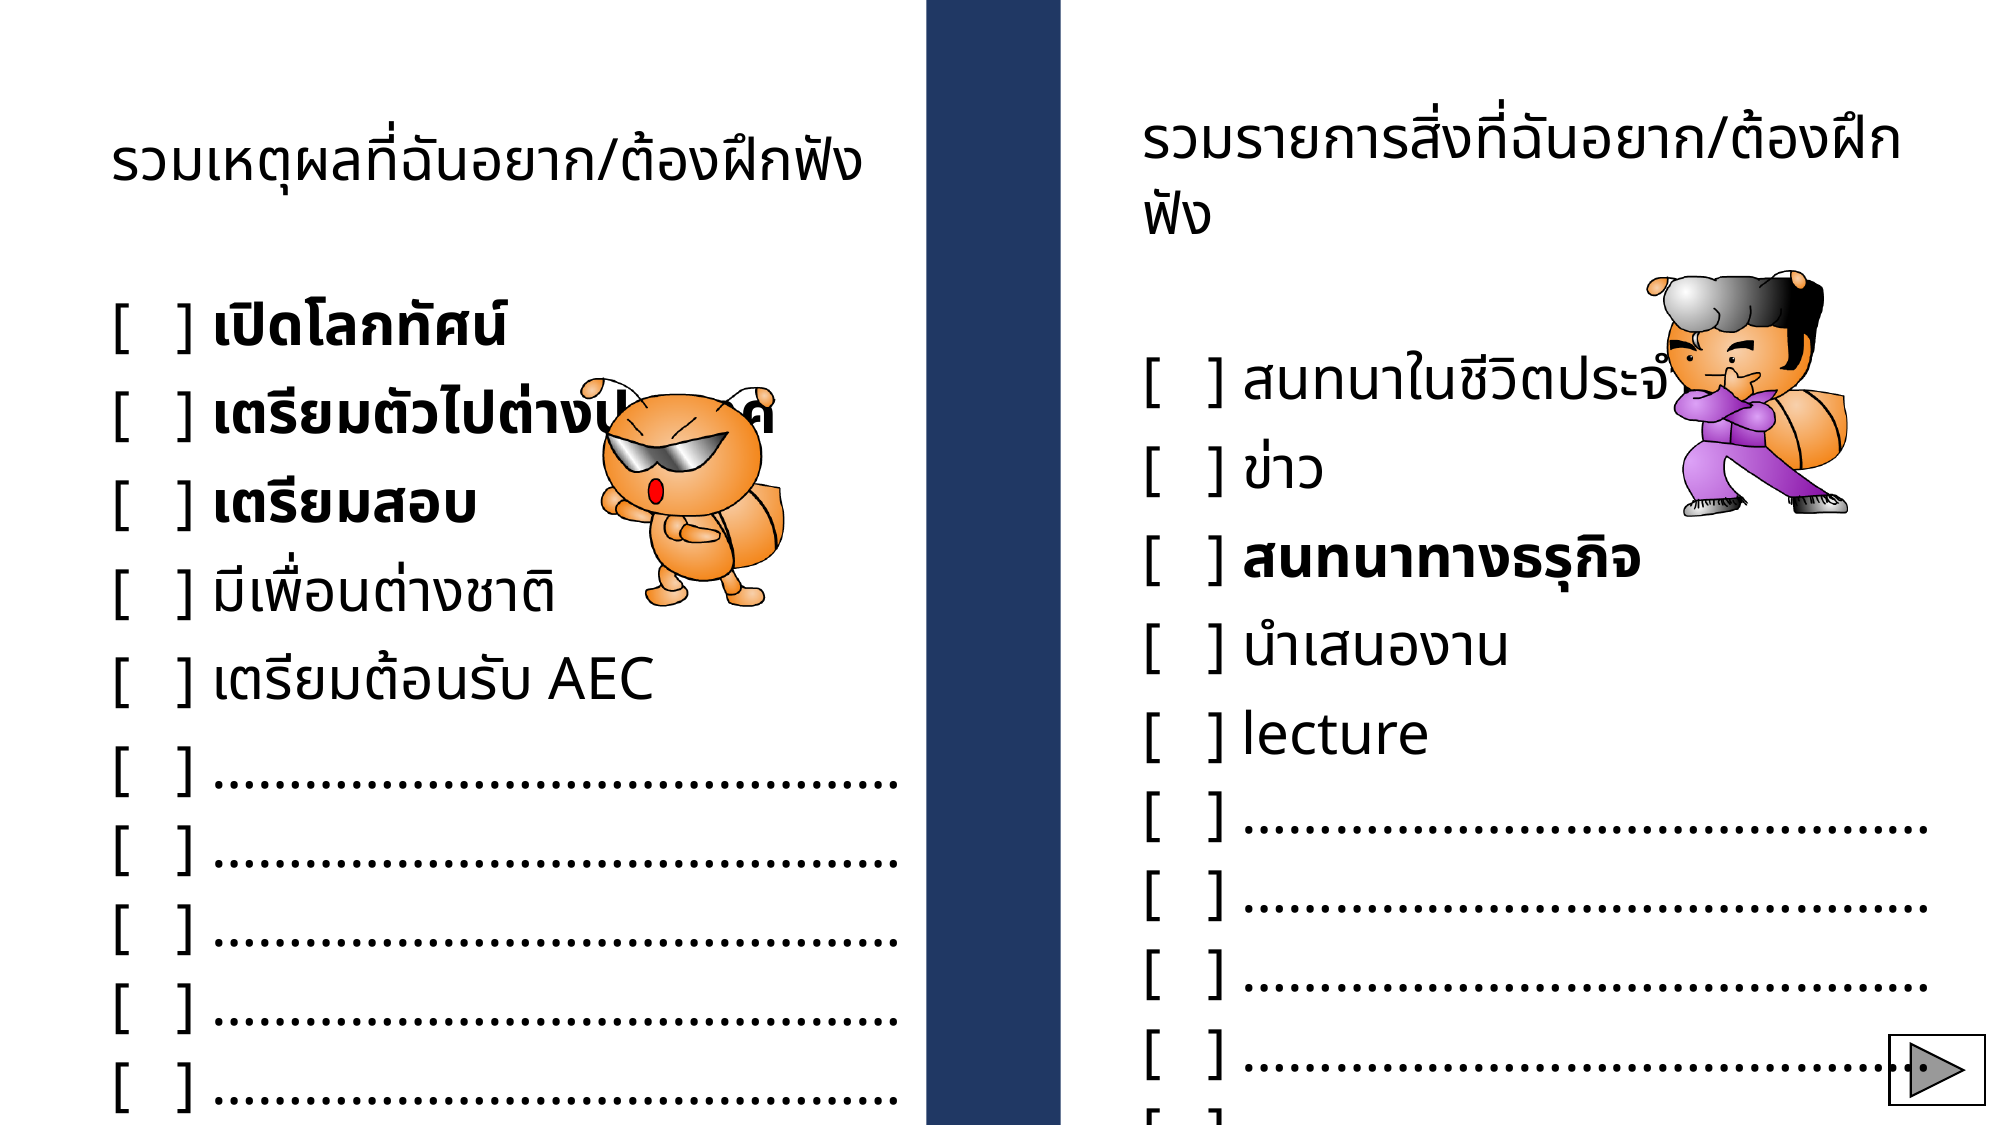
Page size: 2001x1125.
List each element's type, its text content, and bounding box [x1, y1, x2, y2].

table_header รวมรายการสิ่งที่ฉันอยาก/ต้องฝึกฟัง [ ] สนทนาในชีวิตประจำวัน [ ] ข่าว [ ] สนทนาทางธรุกิจ [ ] นำเสนองาน [ ] lecture [ ] ……………………………………… [ ] ……………………………………… [ ] ……………………………………… [ ] ……………………………………… [ ] ……………………………………… [ ] ……………………………………… [1128, 89, 1957, 1125]
text_box [925, 0, 1062, 1125]
table_header รวมเหตุผลที่ฉันอยาก/ต้องฝึกฟัง [ ] เปิดโลกทัศน์ [ ] เตรียมตัวไปต่างประเทศ [ ] เตรียมสอบ [ ] มีเพื่อนต่างชาติ [ ] เตรียมต้อนรับ AEC [ ] ……………………………………… [ ] ……………………………………… [ ] ……………………………………… [ ] ……………………………………… [ ] ……………………………………… [ ] ……………………………………… [97, 110, 926, 1125]
picture [1646, 270, 1848, 517]
picture [580, 377, 785, 616]
table_header [44, 69, 874, 384]
text_box [1957, 1034, 1986, 1106]
